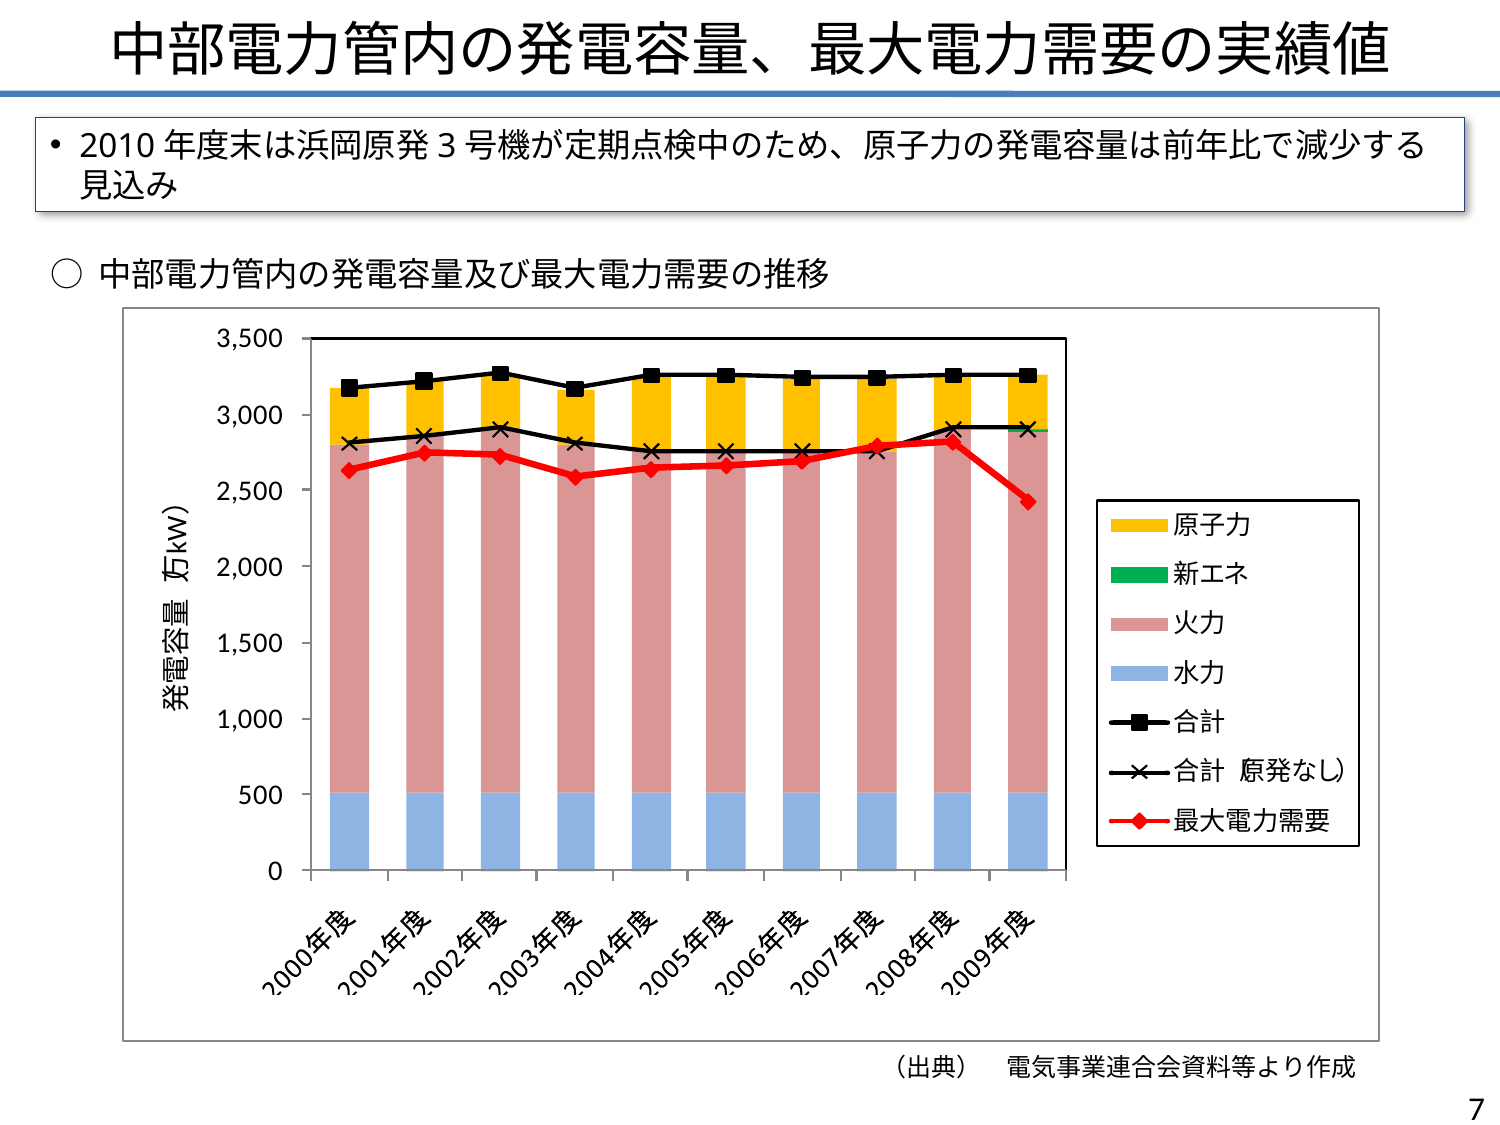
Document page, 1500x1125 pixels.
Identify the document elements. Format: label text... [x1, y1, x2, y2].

picture [119, 304, 1381, 1043]
slide_number 7 [1149, 1089, 1500, 1125]
title 中部電力管内の発電容量、最大電力需要の実績値 [75, 0, 1425, 94]
text_box 2010年度末は浜岡原発3号機が定期点検中のため、原子力の発電容量は前年比で減少する見込み [35, 117, 1465, 212]
text_box ○ 中部電力管内の発電容量及び最大電力需要の推移 [35, 246, 879, 301]
text_box （出典） 電気事業連合会資料等より作成 [703, 1051, 1372, 1090]
